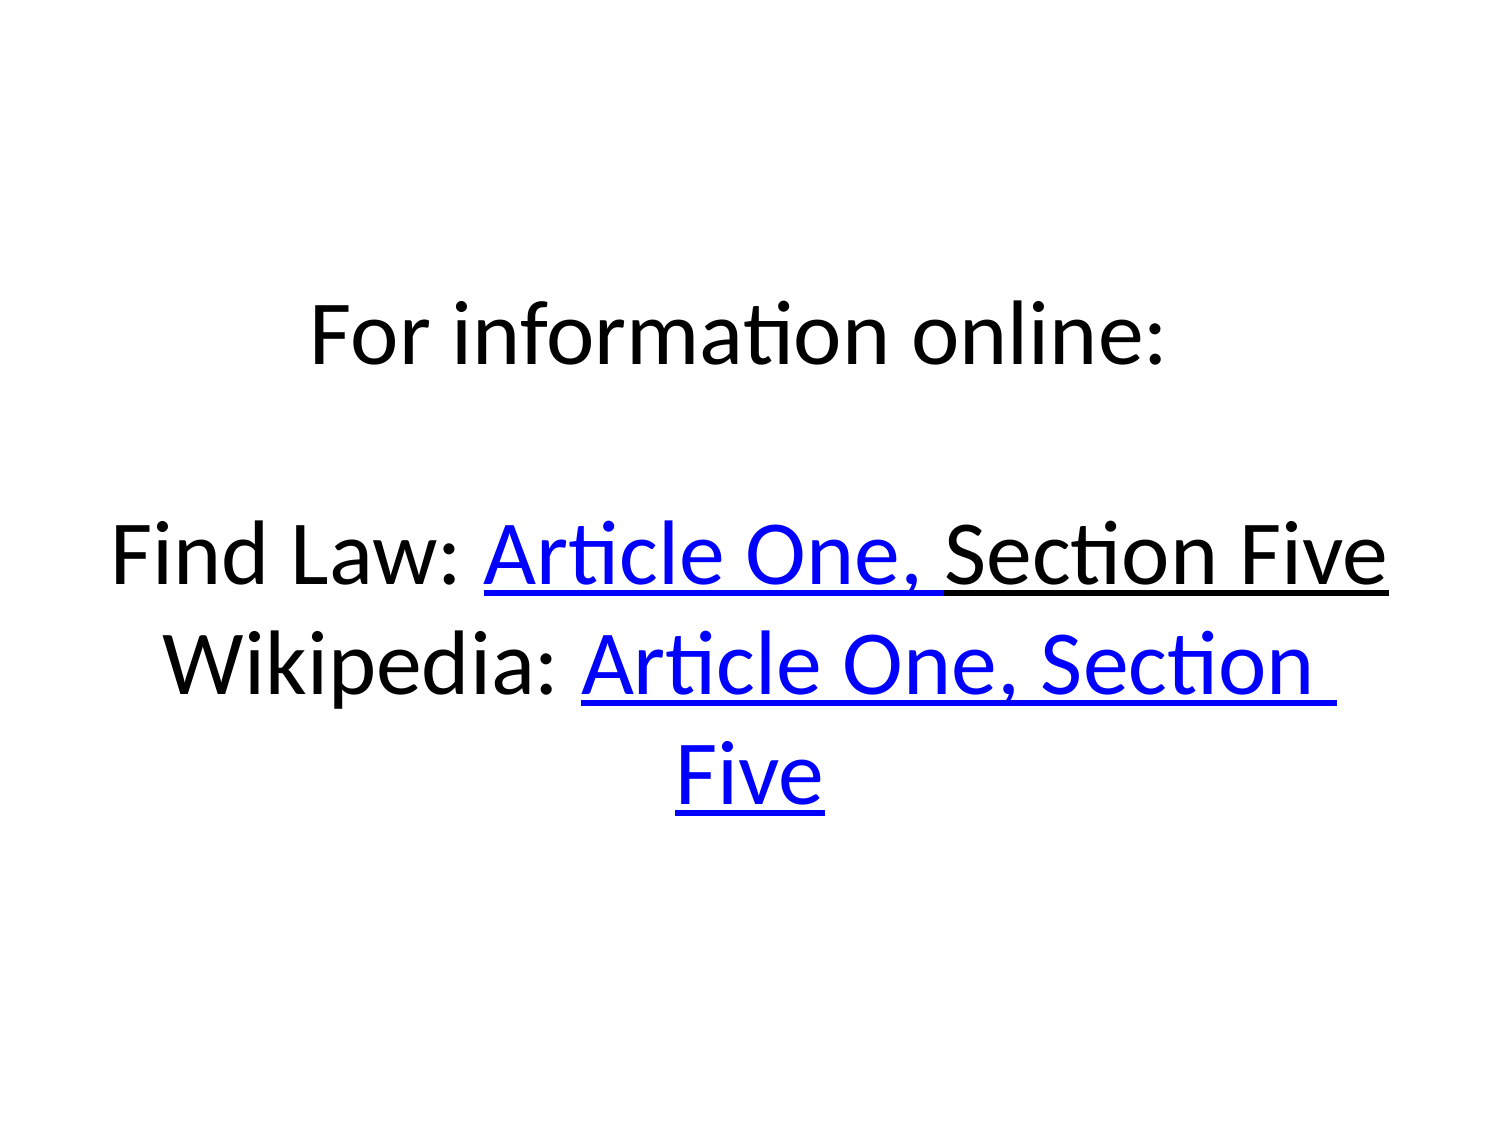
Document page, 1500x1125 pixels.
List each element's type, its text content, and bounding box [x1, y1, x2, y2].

title For information online: Find Law: Article One, Section Five Wikipedia: Article One, Section Five [74, 44, 1426, 1051]
